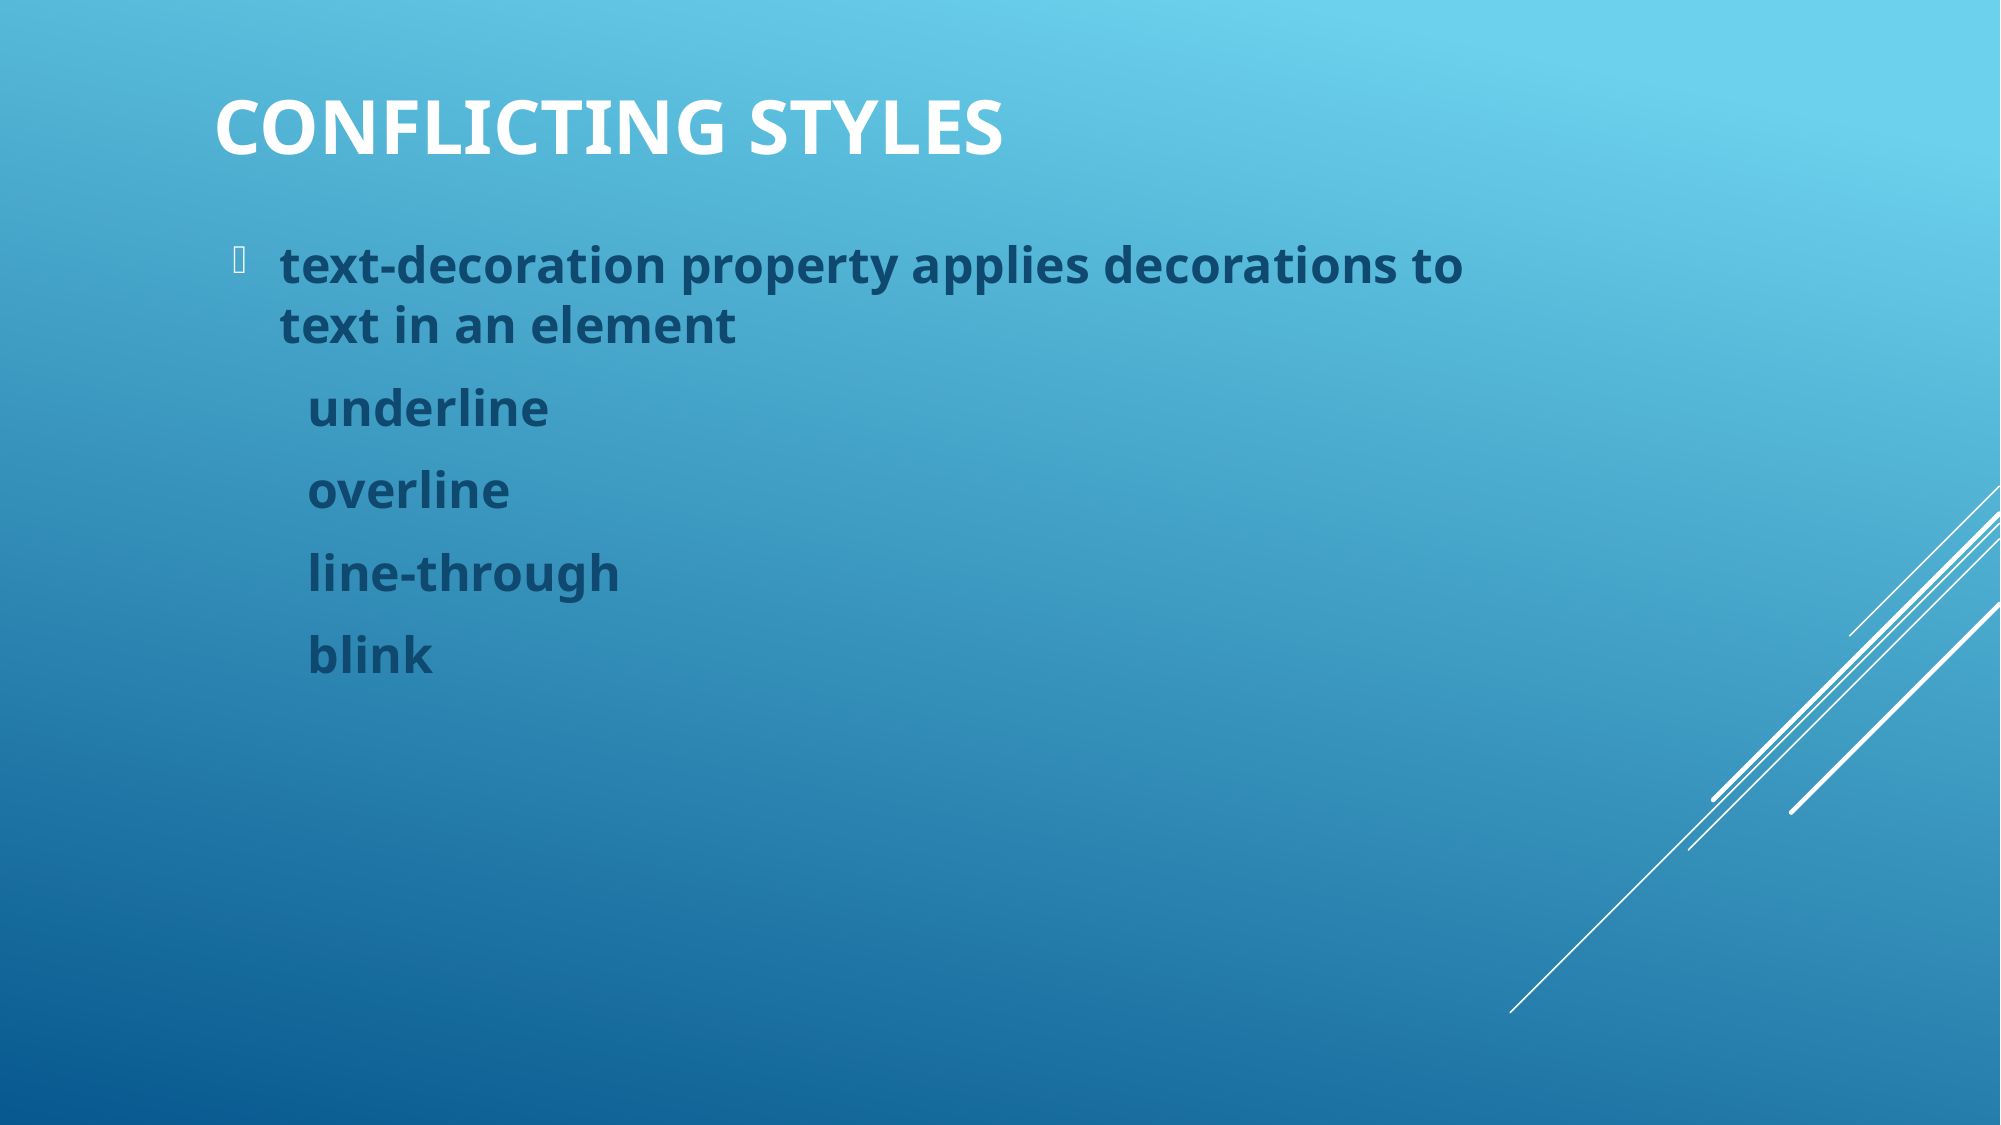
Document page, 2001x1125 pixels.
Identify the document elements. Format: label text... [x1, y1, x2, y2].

text_box text-decoration property applies decorations to text in an element underline overline line-through blink [217, 226, 1531, 969]
text_box Conflicting Styles [198, 71, 1021, 177]
